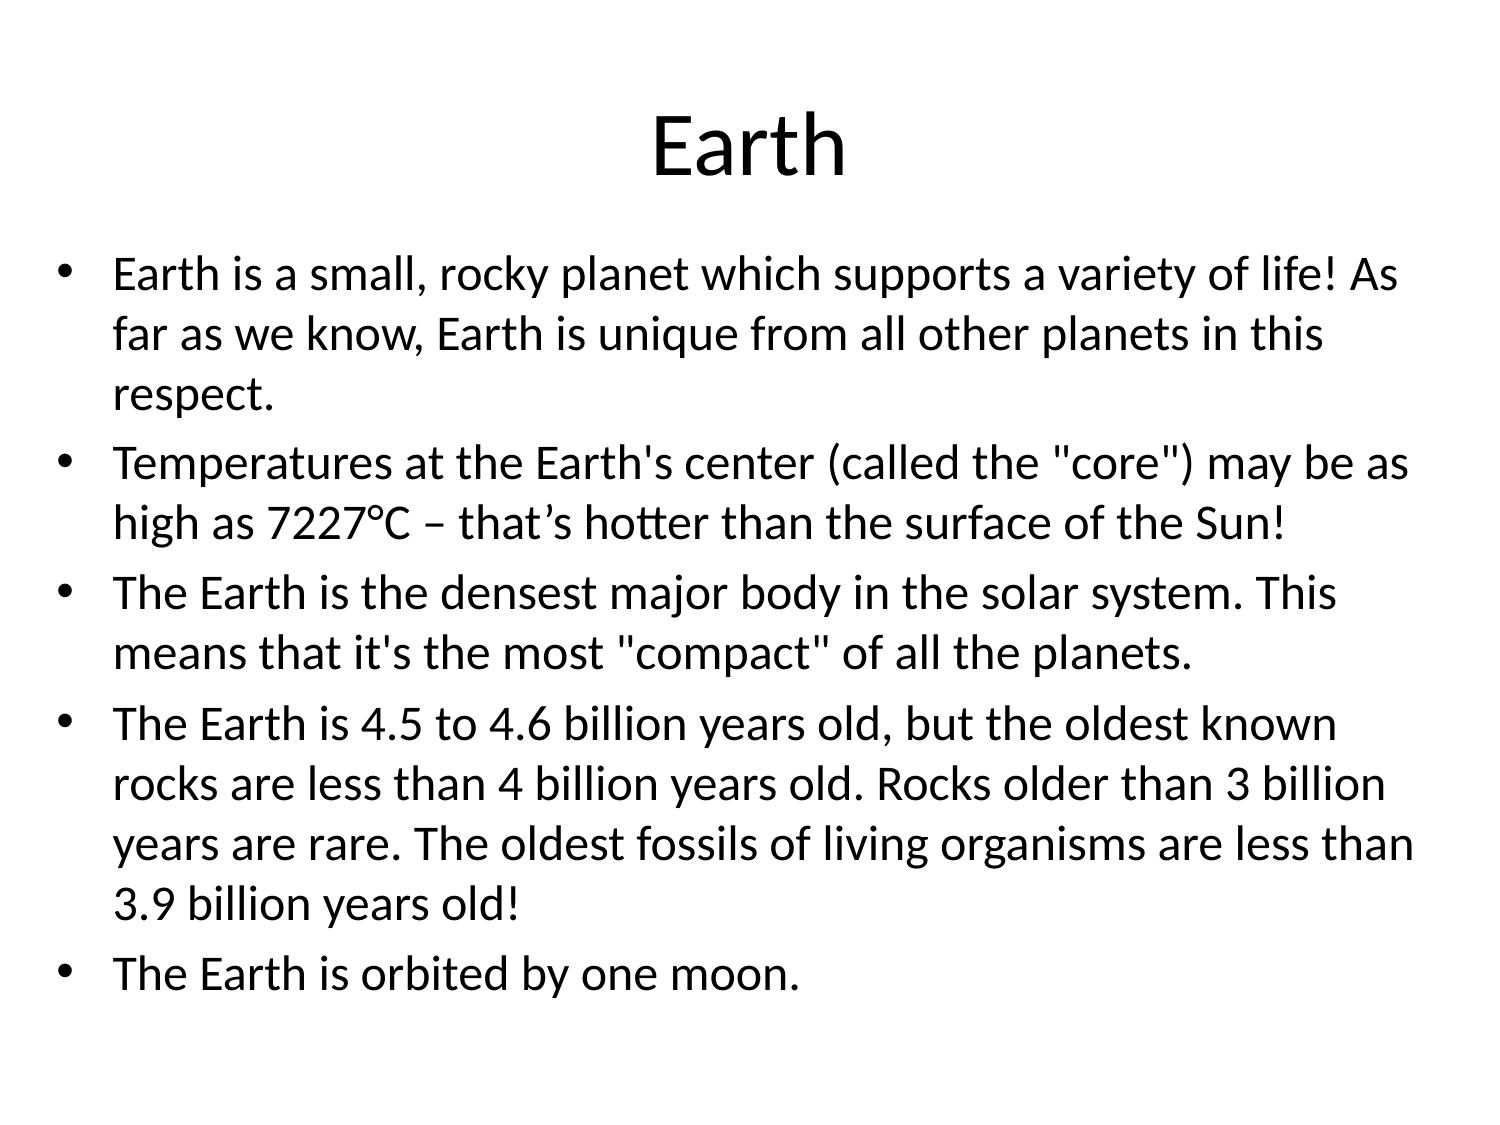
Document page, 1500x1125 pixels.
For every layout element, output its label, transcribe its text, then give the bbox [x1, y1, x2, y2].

title Earth [75, 45, 1425, 232]
list Earth is a small, rocky planet which supports a variety of life! As far as we know, Earth is unique from all other planets in this respect. Temperatures at the Earth's center (called the "core") may be as high as 7227°C – that’s hotter than the surface of the Sun! The Earth is the densest major body in the solar system. This means that it's the most "compact" of all the planets. The Earth is 4.5 to 4.6 billion years old, but the oldest known rocks are less than 4 billion years old. Rocks older than 3 billion years are rare. The oldest fossils of living organisms are less than 3.9 billion years old! The Earth is orbited by one moon. [41, 232, 1462, 1066]
